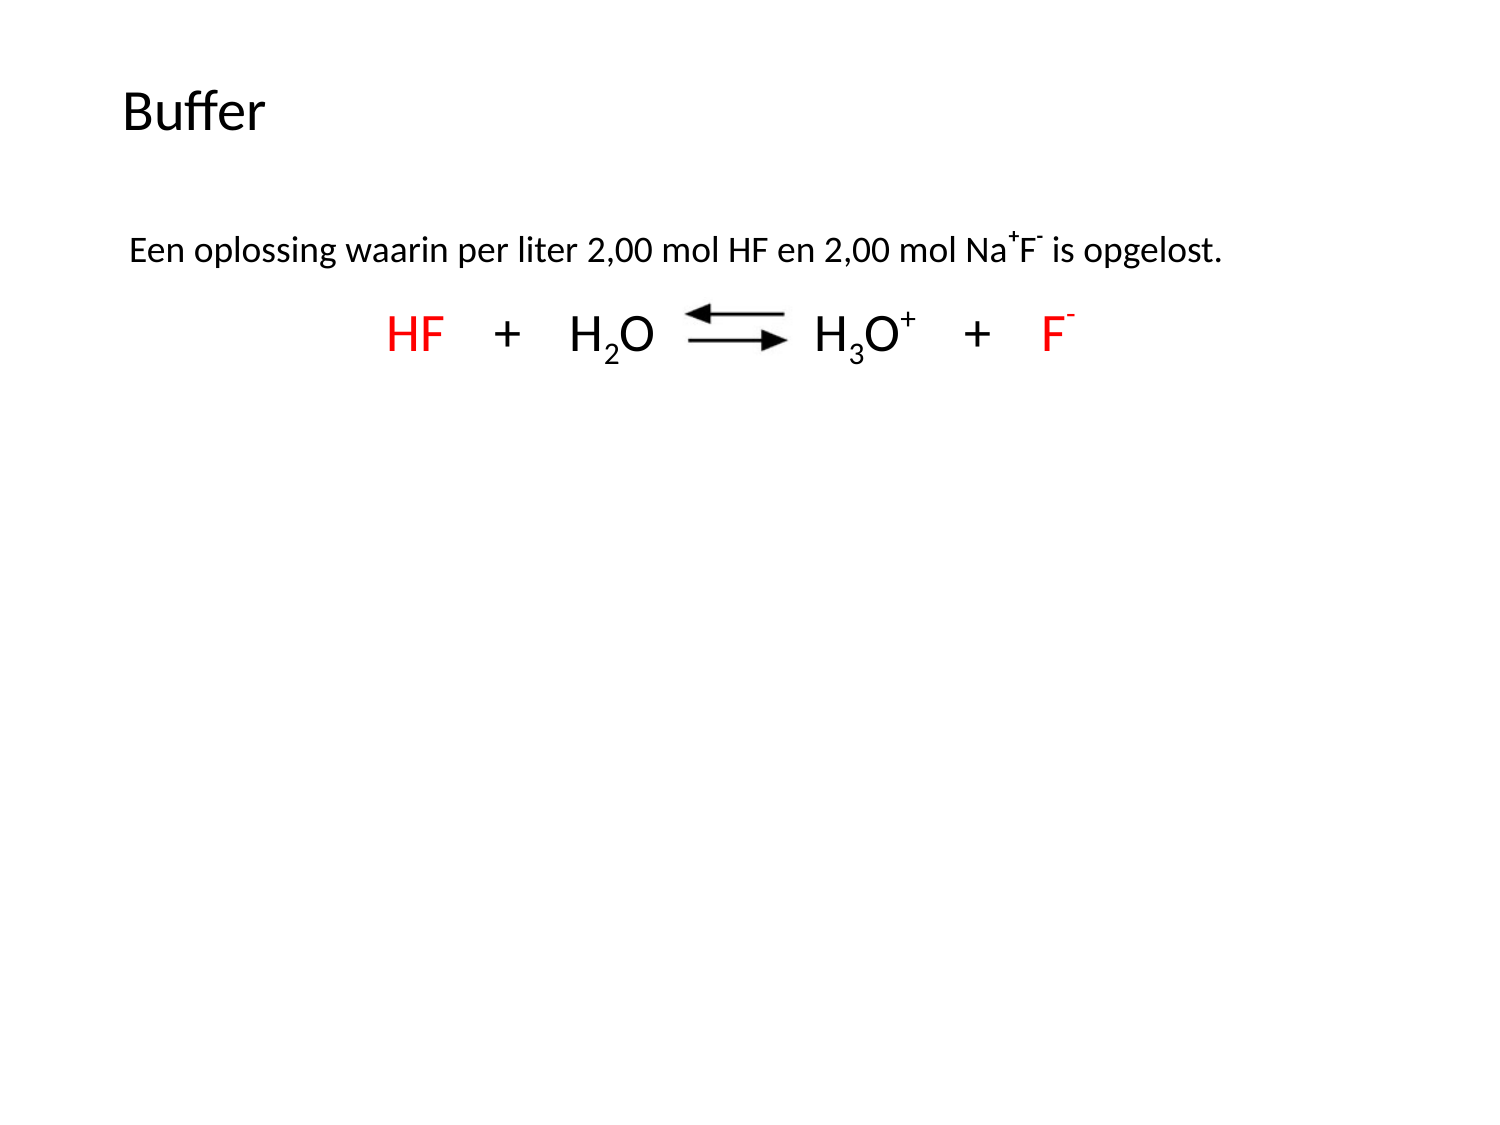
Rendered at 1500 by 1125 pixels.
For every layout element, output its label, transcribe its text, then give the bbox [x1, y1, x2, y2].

text_box Een buffer is bijvoorbeeld: Een oplossing waarin per liter 2,00 mol HF en 2,00 mol Na+F- is opgelost. [114, 169, 1239, 683]
text_box Buffer [108, 64, 282, 150]
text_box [322, 285, 1500, 425]
